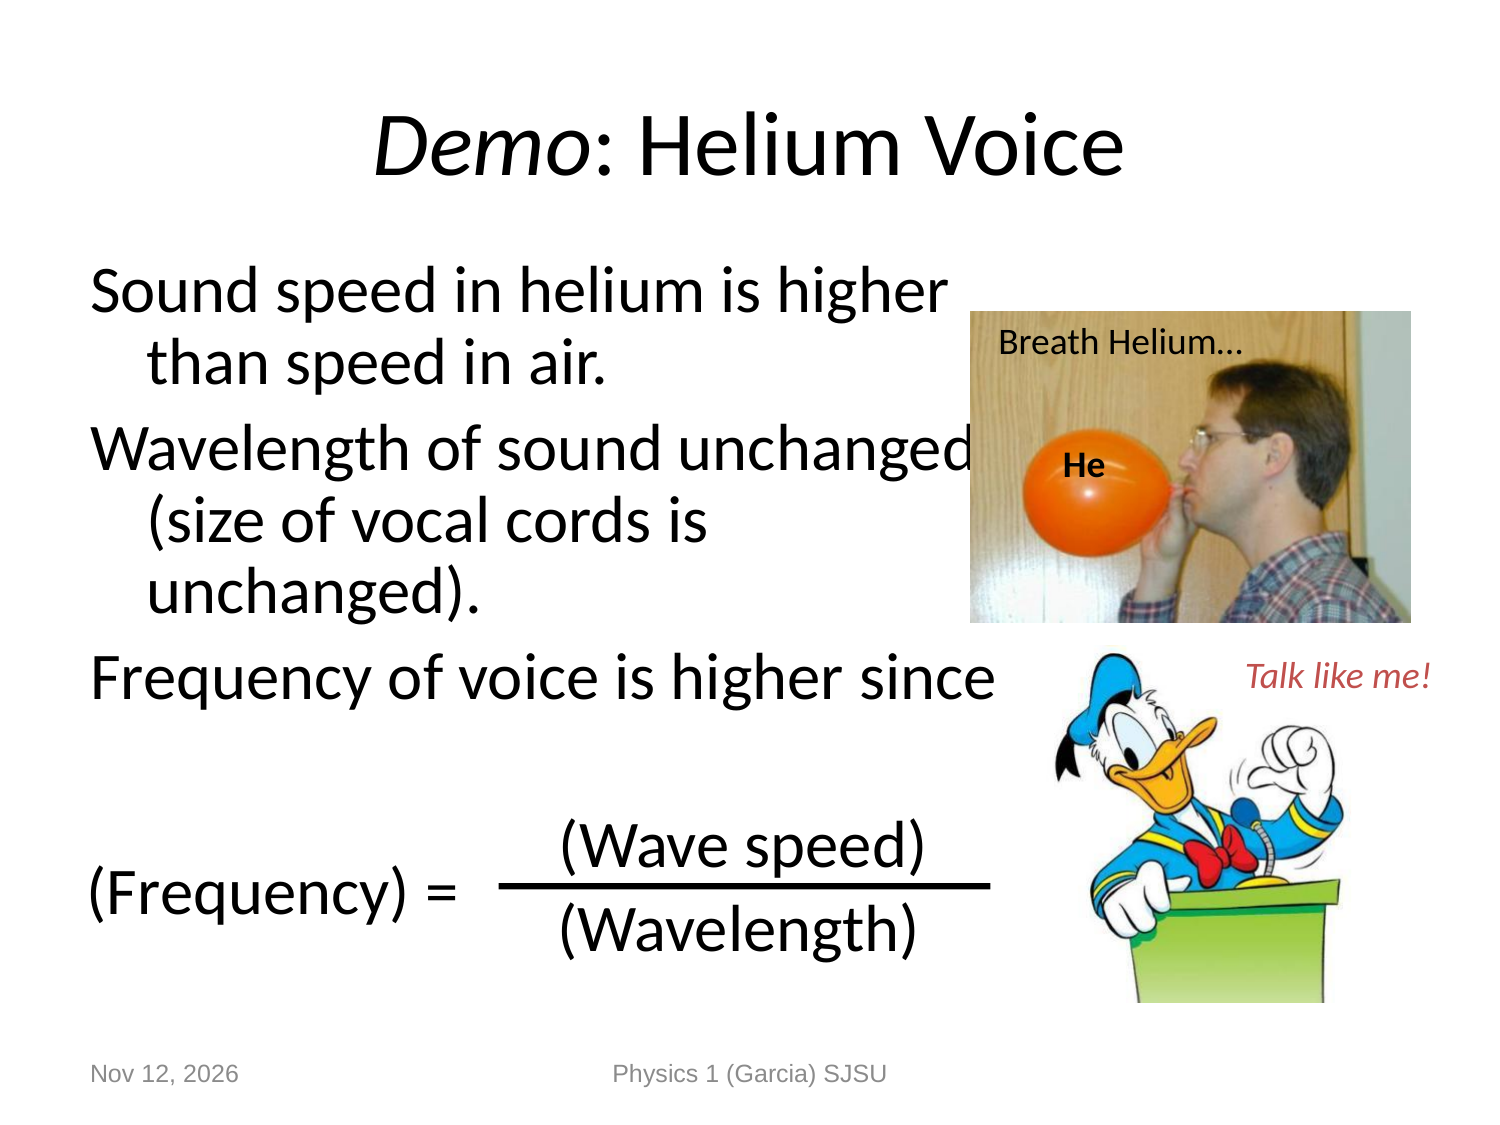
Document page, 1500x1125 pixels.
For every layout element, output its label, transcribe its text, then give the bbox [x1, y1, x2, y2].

slide_number 4-Feb-15 [75, 1042, 425, 1103]
list Sound speed in helium is higher than speed in air. Wavelength of sound unchanged (size of vocal cords is unchanged). Frequency of voice is higher since [75, 247, 1032, 826]
picture [1030, 645, 1420, 1003]
text_box (Wavelength) [543, 877, 935, 972]
footer Physics 1 (Garcia) SJSU [512, 1042, 988, 1103]
text_box (Frequency) = [71, 840, 474, 935]
picture [970, 311, 1411, 623]
text_box (Wave speed) [544, 792, 943, 888]
text_box Talk like me! [1417, 643, 1448, 704]
title Demo: Helium Voice [75, 45, 1425, 233]
